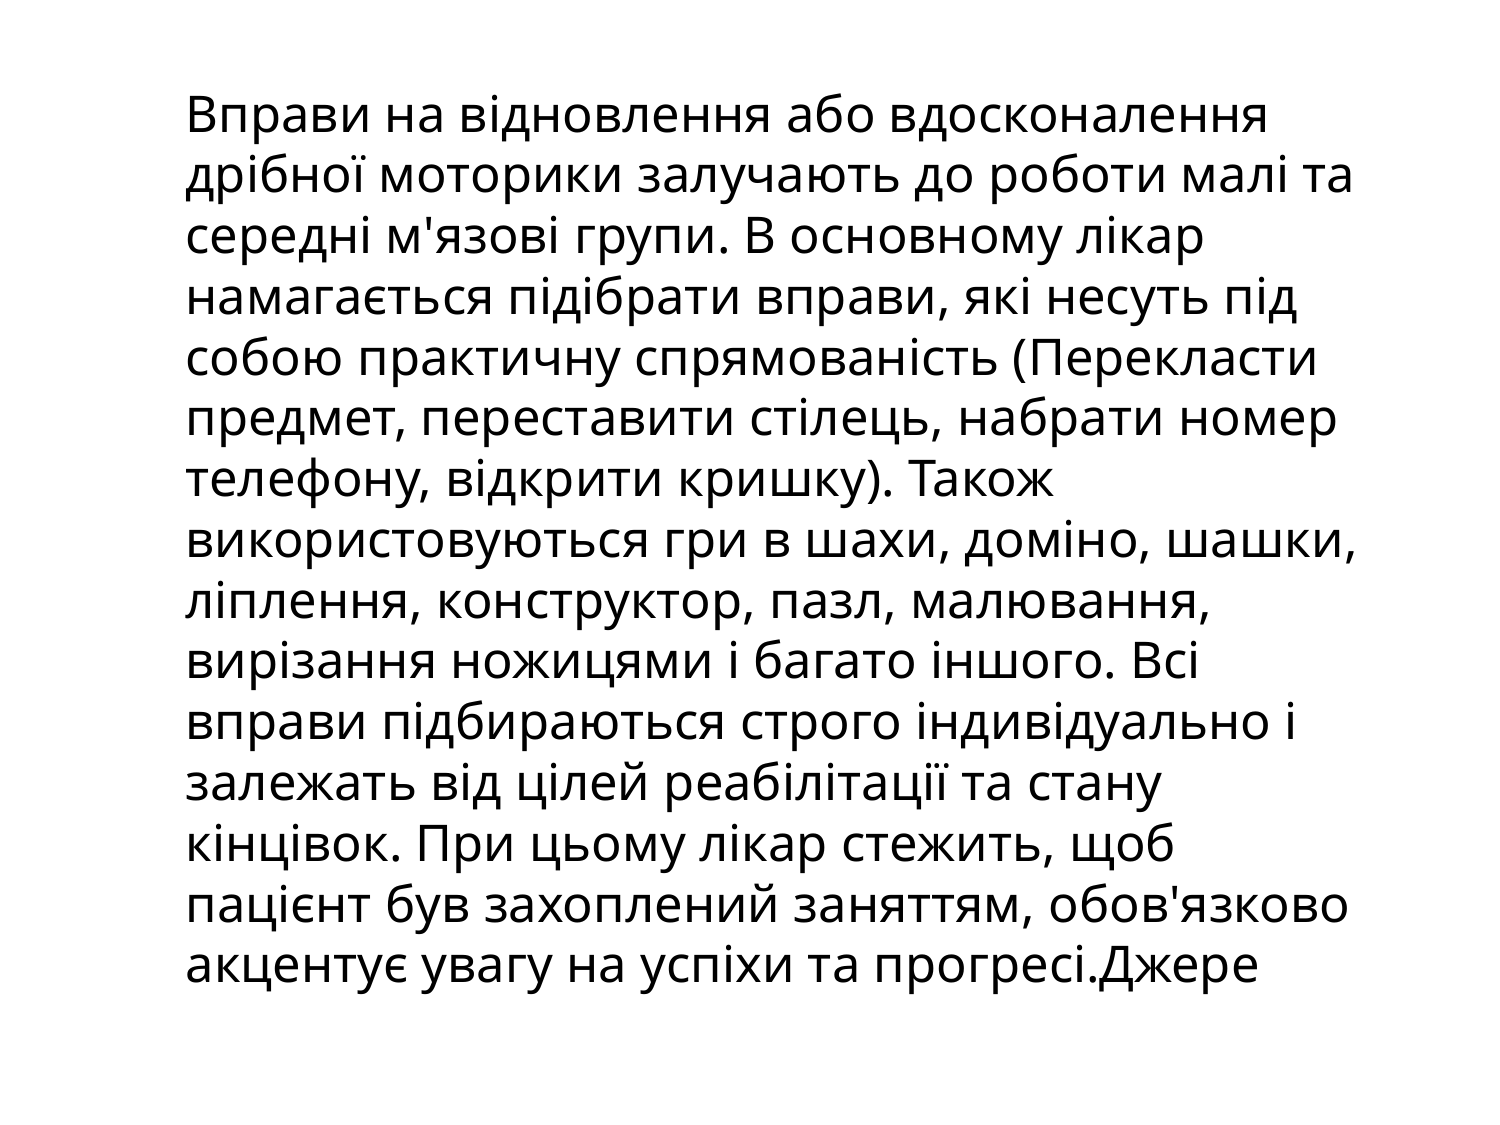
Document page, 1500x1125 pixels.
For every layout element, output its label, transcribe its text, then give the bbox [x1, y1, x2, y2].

list Вправи на відновлення або вдосконалення дрібної моторики залучають до роботи малі та середні м'язові групи. В основному лікар намагається підібрати вправи, які несуть під собою практичну спрямованість (Перекласти предмет, переставити стілець, набрати номер телефону, відкрити кришку). Також використовуються гри в шахи, доміно, шашки, ліплення, конструктор, пазл, малювання, вирізання ножицями і багато іншого. Всі вправи підбираються строго індивідуально і залежать від цілей реабілітації та стану кінцівок. При цьому лікар стежить, щоб пацієнт був захоплений заняттям, обов'язково акцентує увагу на успіхи та прогресі.Джере [159, 66, 1376, 1062]
